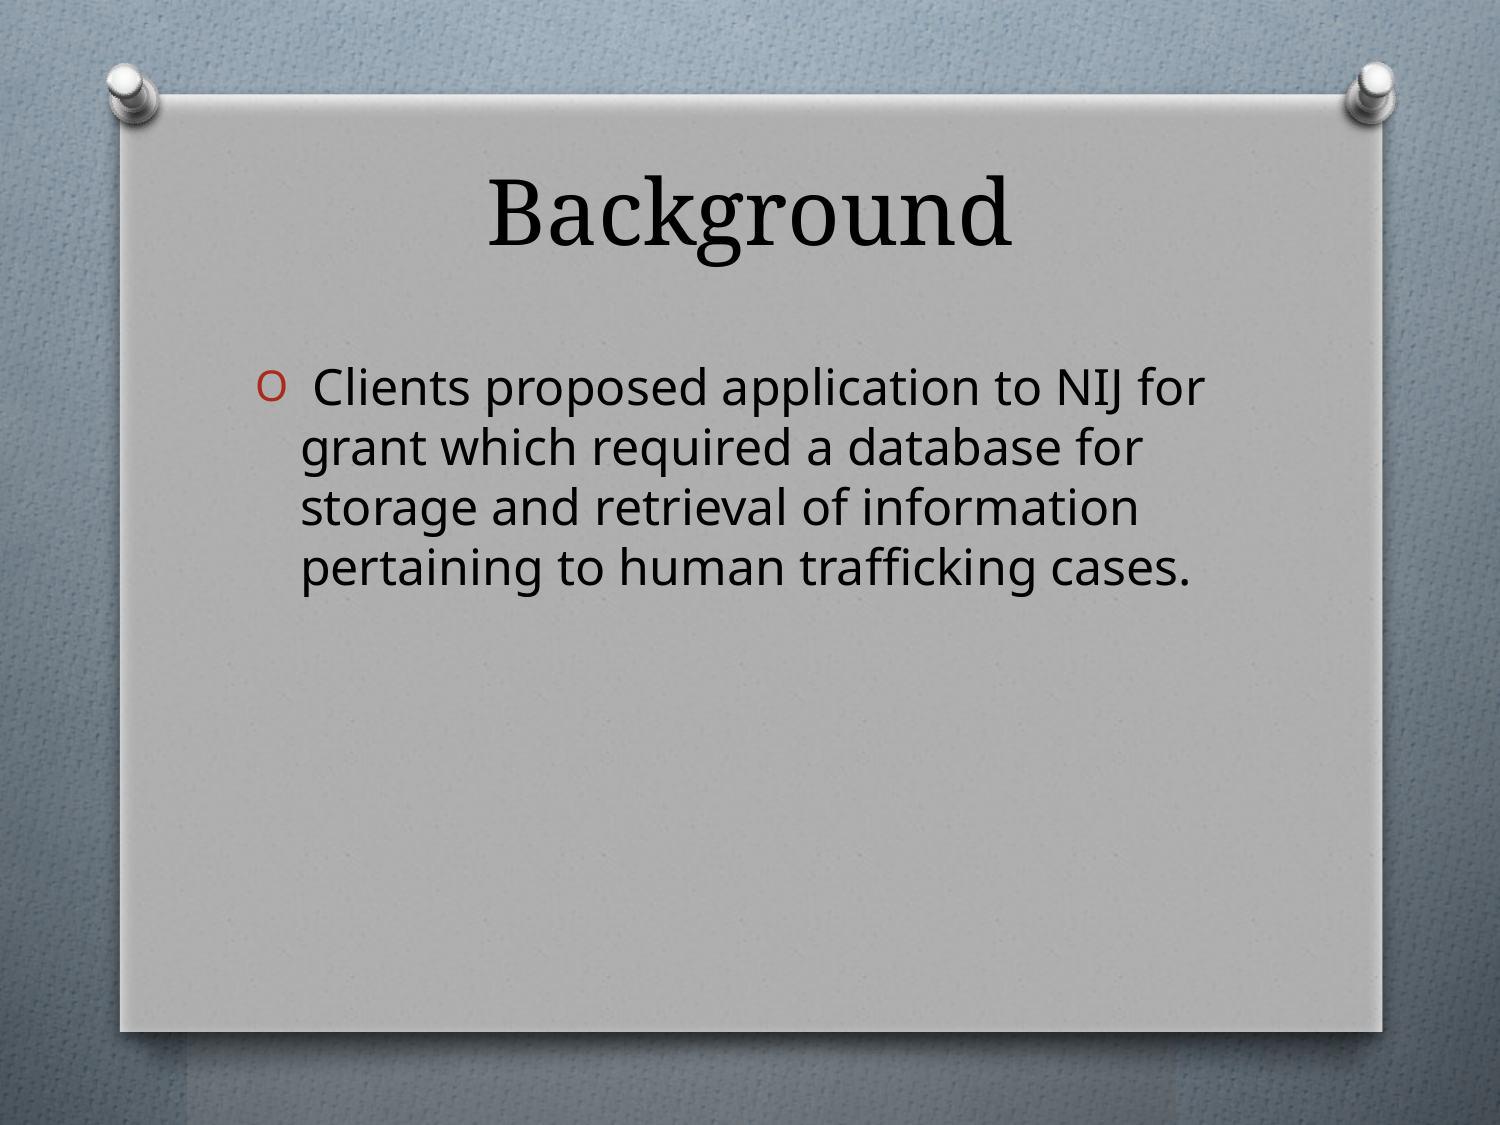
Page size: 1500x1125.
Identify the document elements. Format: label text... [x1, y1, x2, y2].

picture [75, 29, 198, 153]
list Clients proposed application to NIJ for grant which required a database for storage and retrieval of information pertaining to human trafficking cases. [240, 347, 1257, 613]
title Background [179, 134, 1323, 284]
picture [1317, 35, 1439, 156]
